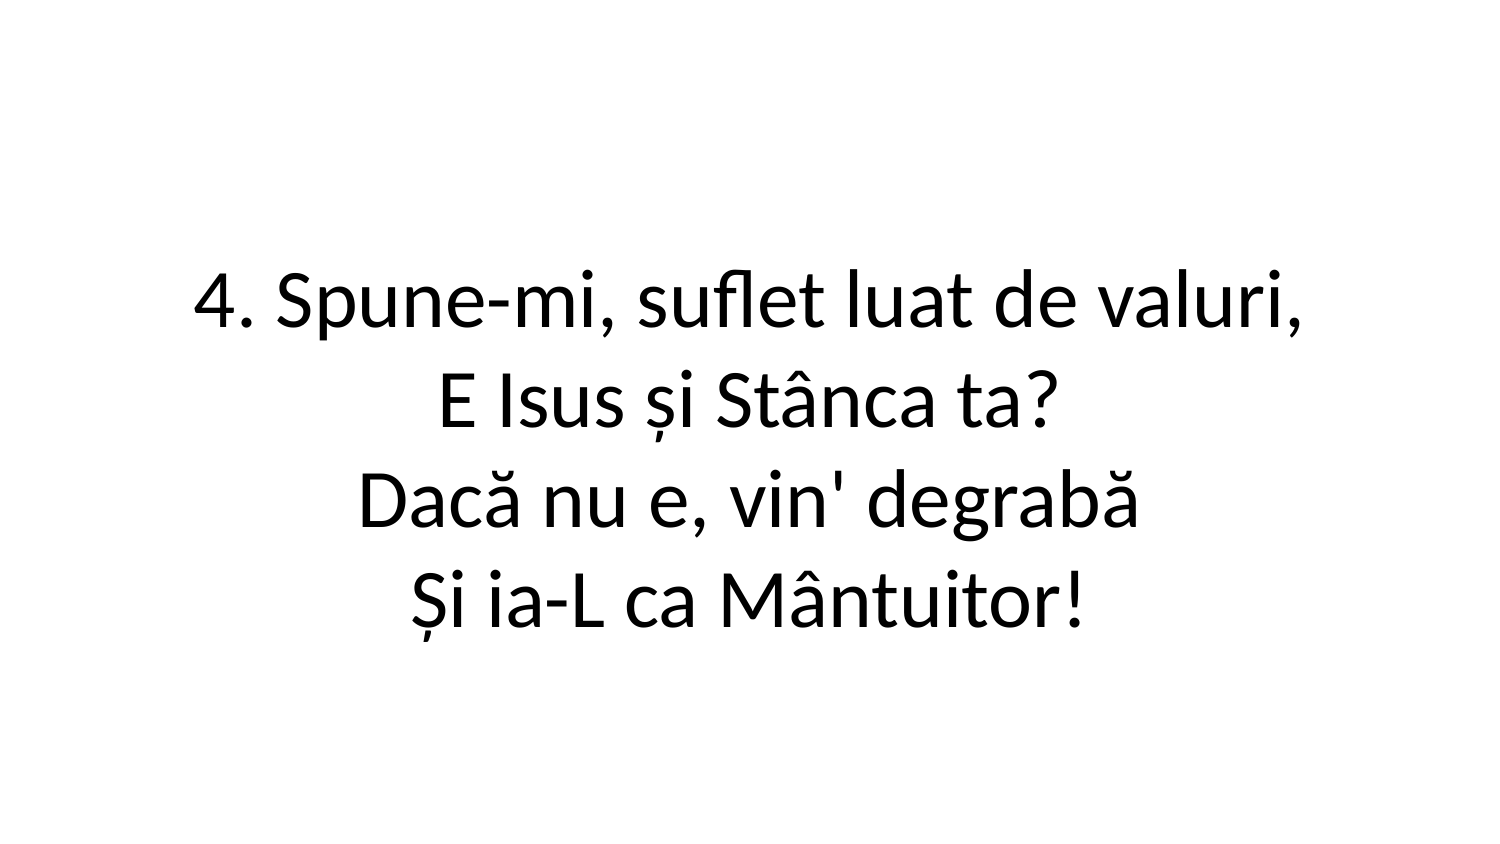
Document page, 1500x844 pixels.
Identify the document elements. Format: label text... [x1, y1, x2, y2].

text_box 4. Spune-mi, suflet luat de valuri, E Isus și Stânca ta? Dacă nu e, vin' degrabă Și ia-L ca Mântuitor! [179, 192, 1321, 652]
